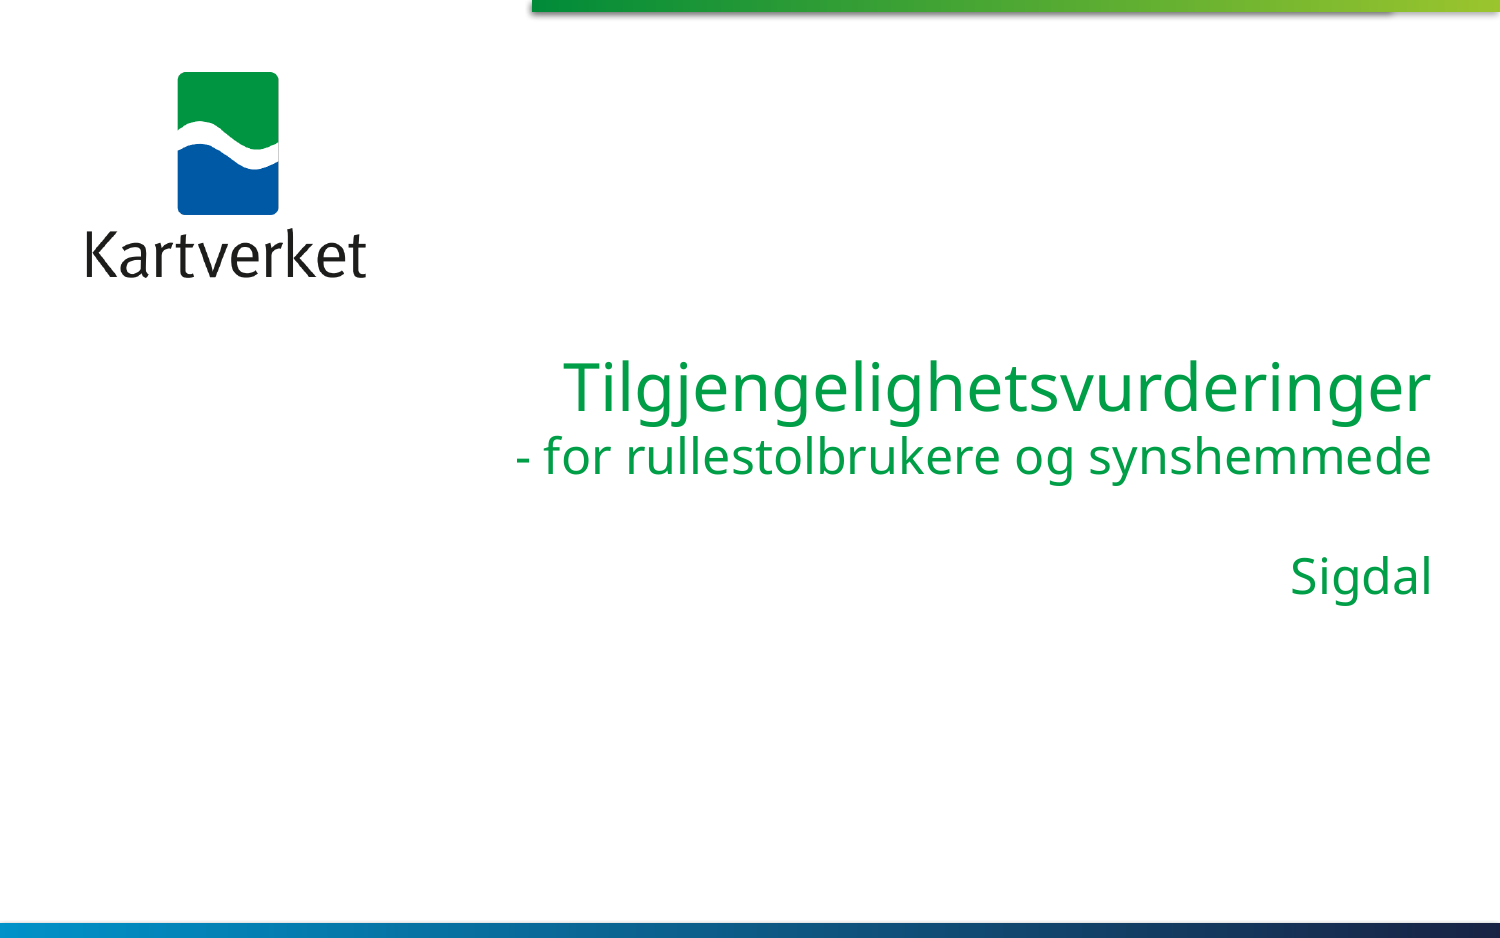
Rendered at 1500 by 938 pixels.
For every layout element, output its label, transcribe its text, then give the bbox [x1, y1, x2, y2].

text_box Tilgjengelighetsvurderinger - for rullestolbrukere og synshemmede Sigdal [66, 337, 1449, 613]
